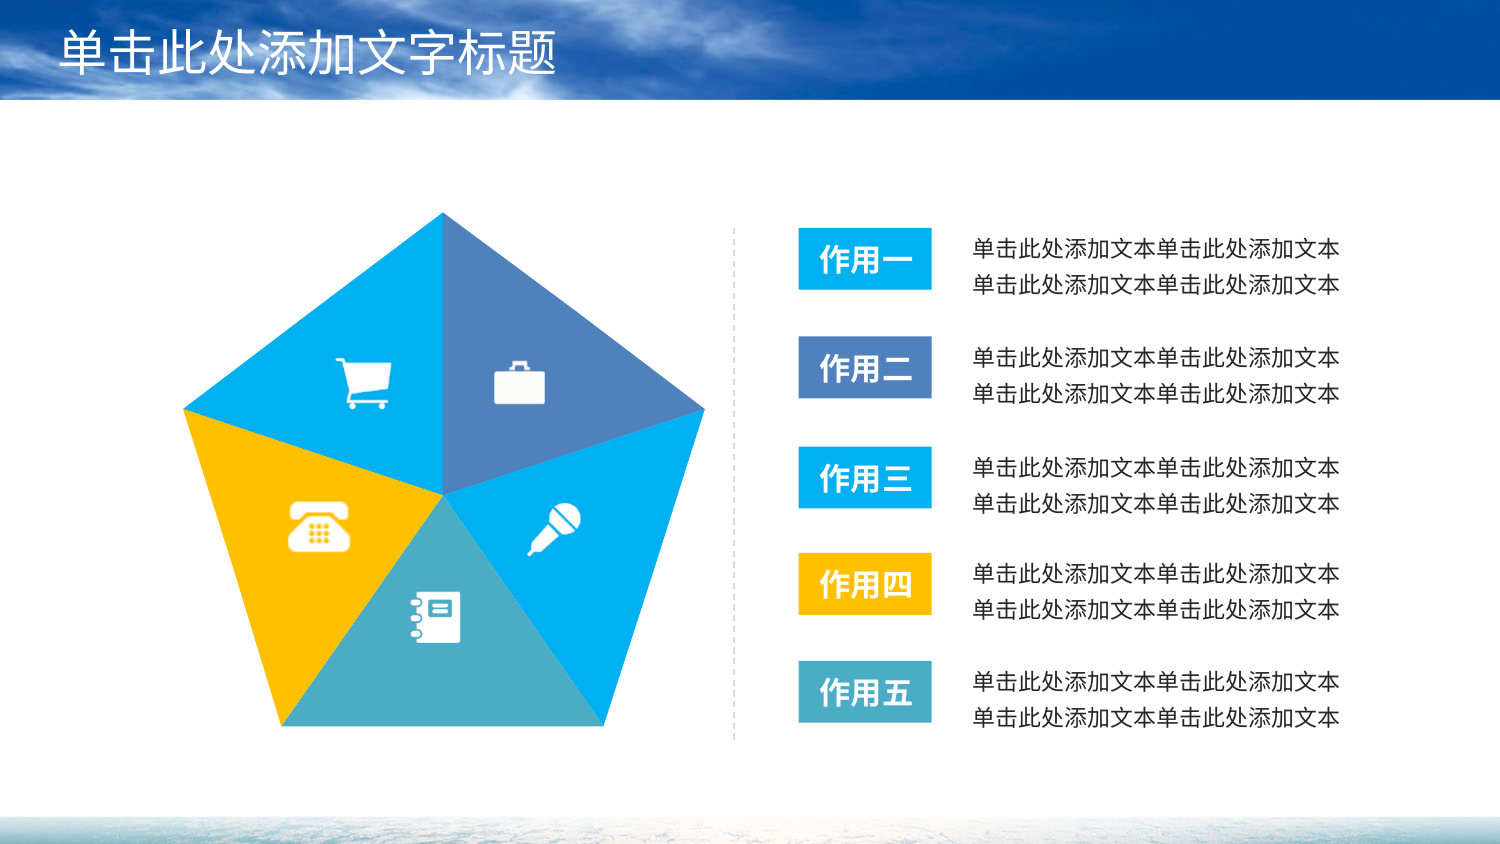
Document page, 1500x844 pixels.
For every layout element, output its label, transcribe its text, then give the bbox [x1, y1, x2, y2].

picture [0, 817, 1500, 844]
picture [0, 0, 1500, 99]
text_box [182, 212, 706, 727]
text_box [798, 552, 939, 616]
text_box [798, 227, 939, 290]
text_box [798, 336, 939, 399]
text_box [798, 660, 939, 723]
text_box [798, 446, 939, 509]
text_box 单击此处添加文本单击此处添加文本 单击此处添加文本单击此处添加文本 [961, 653, 1372, 737]
text_box 单击此处添加文本单击此处添加文本 单击此处添加文本单击此处添加文本 [961, 439, 1372, 523]
text_box 单击此处添加文本单击此处添加文本 单击此处添加文本单击此处添加文本 [961, 220, 1372, 304]
text_box 单击此处添加文本单击此处添加文本 单击此处添加文本单击此处添加文本 [961, 329, 1372, 413]
text_box 单击此处添加文本单击此处添加文本 单击此处添加文本单击此处添加文本 [961, 546, 1372, 629]
